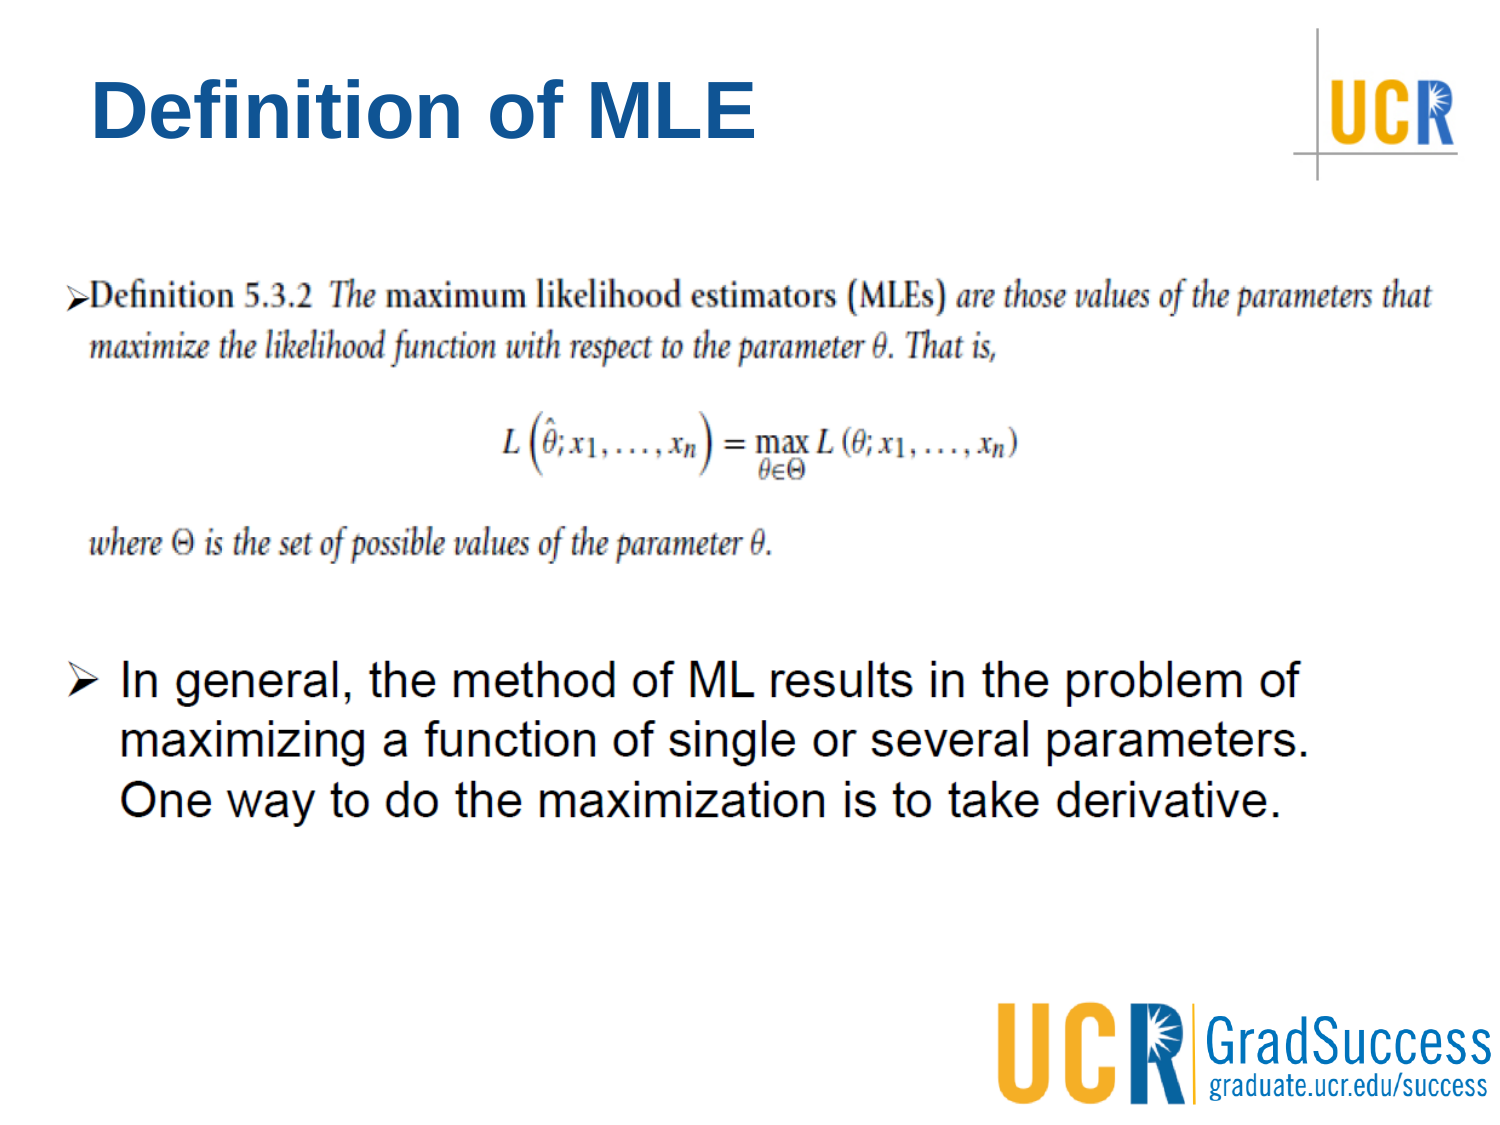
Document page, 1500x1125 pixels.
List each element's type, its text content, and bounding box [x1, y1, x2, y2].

picture [1282, 0, 1500, 196]
picture [49, 262, 1442, 851]
title Definition of MLE [75, 37, 1300, 163]
